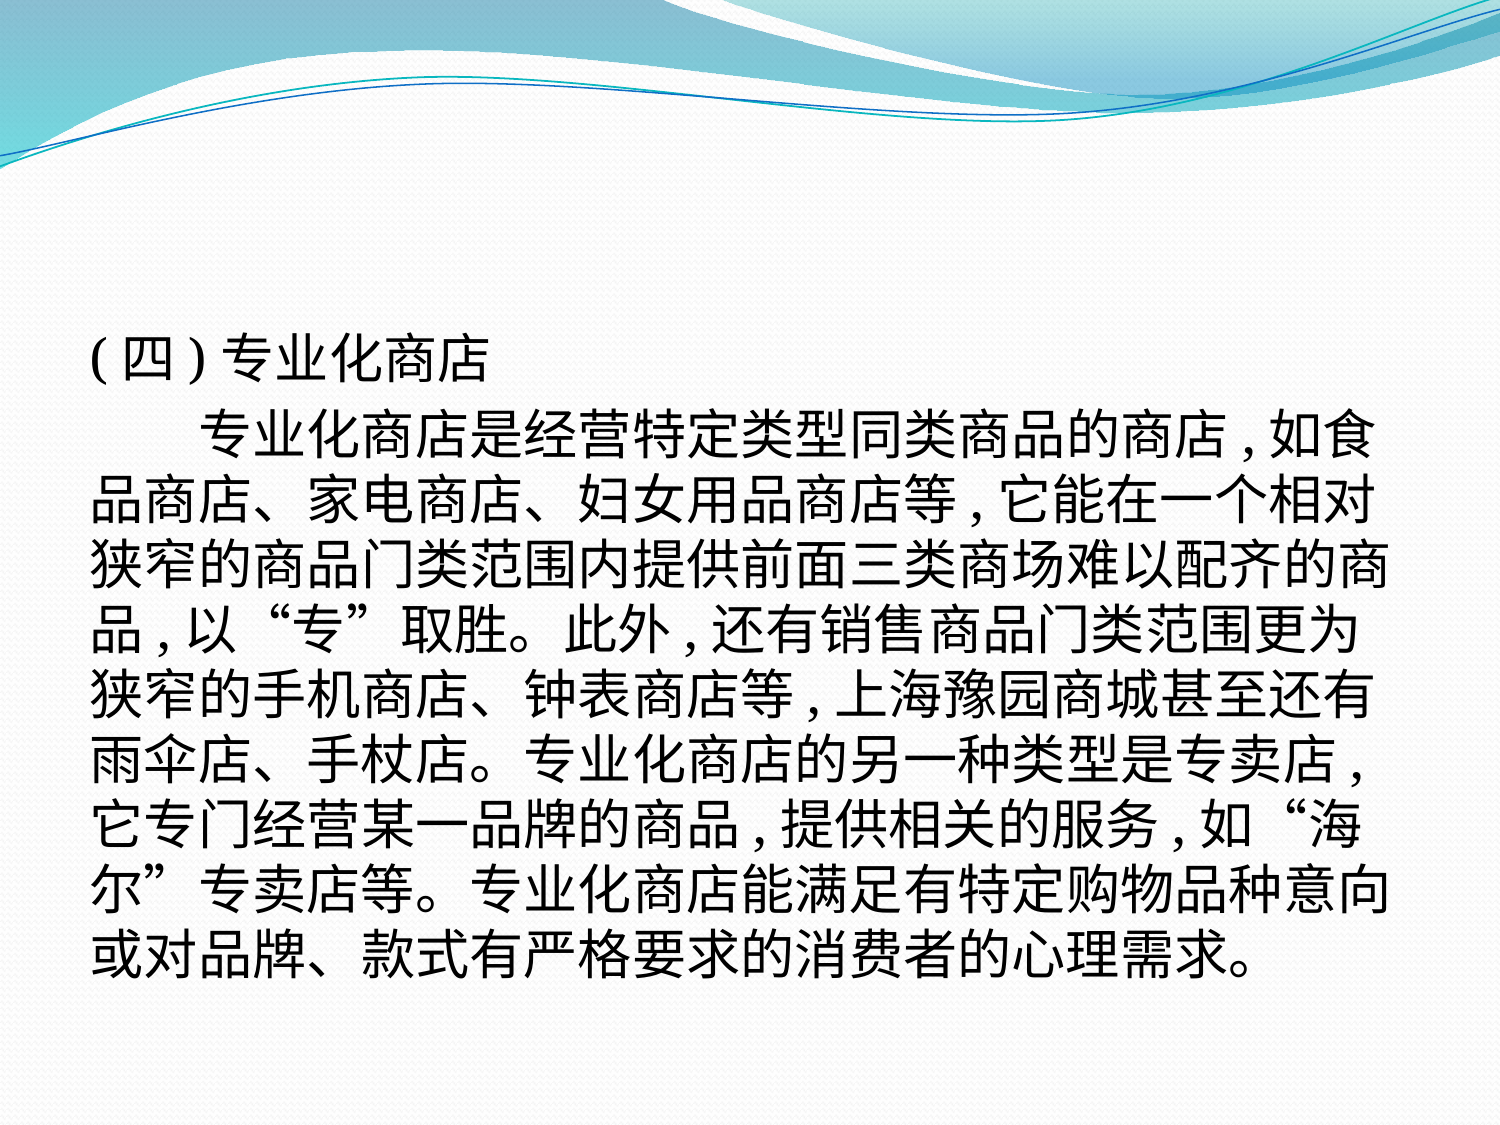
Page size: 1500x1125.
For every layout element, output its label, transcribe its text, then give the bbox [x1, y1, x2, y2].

list (四)专业化商店 专业化商店是经营特定类型同类商品的商店,如食品商店、家电商店、妇女用品商店等,它能在一个相对狭窄的商品门类范围内提供前面三类商场难以配齐的商品,以“专”取胜。此外,还有销售商品门类范围更为狭窄的手机商店、钟表商店等,上海豫园商城甚至还有雨伞店、手杖店。专业化商店的另一种类型是专卖店,它专门经营某一品牌的商品,提供相关的服务,如“海尔”专卖店等。专业化商店能满足有特定购物品种意向或对品牌、款式有严格要求的消费者的心理需求。 [75, 317, 1425, 1038]
